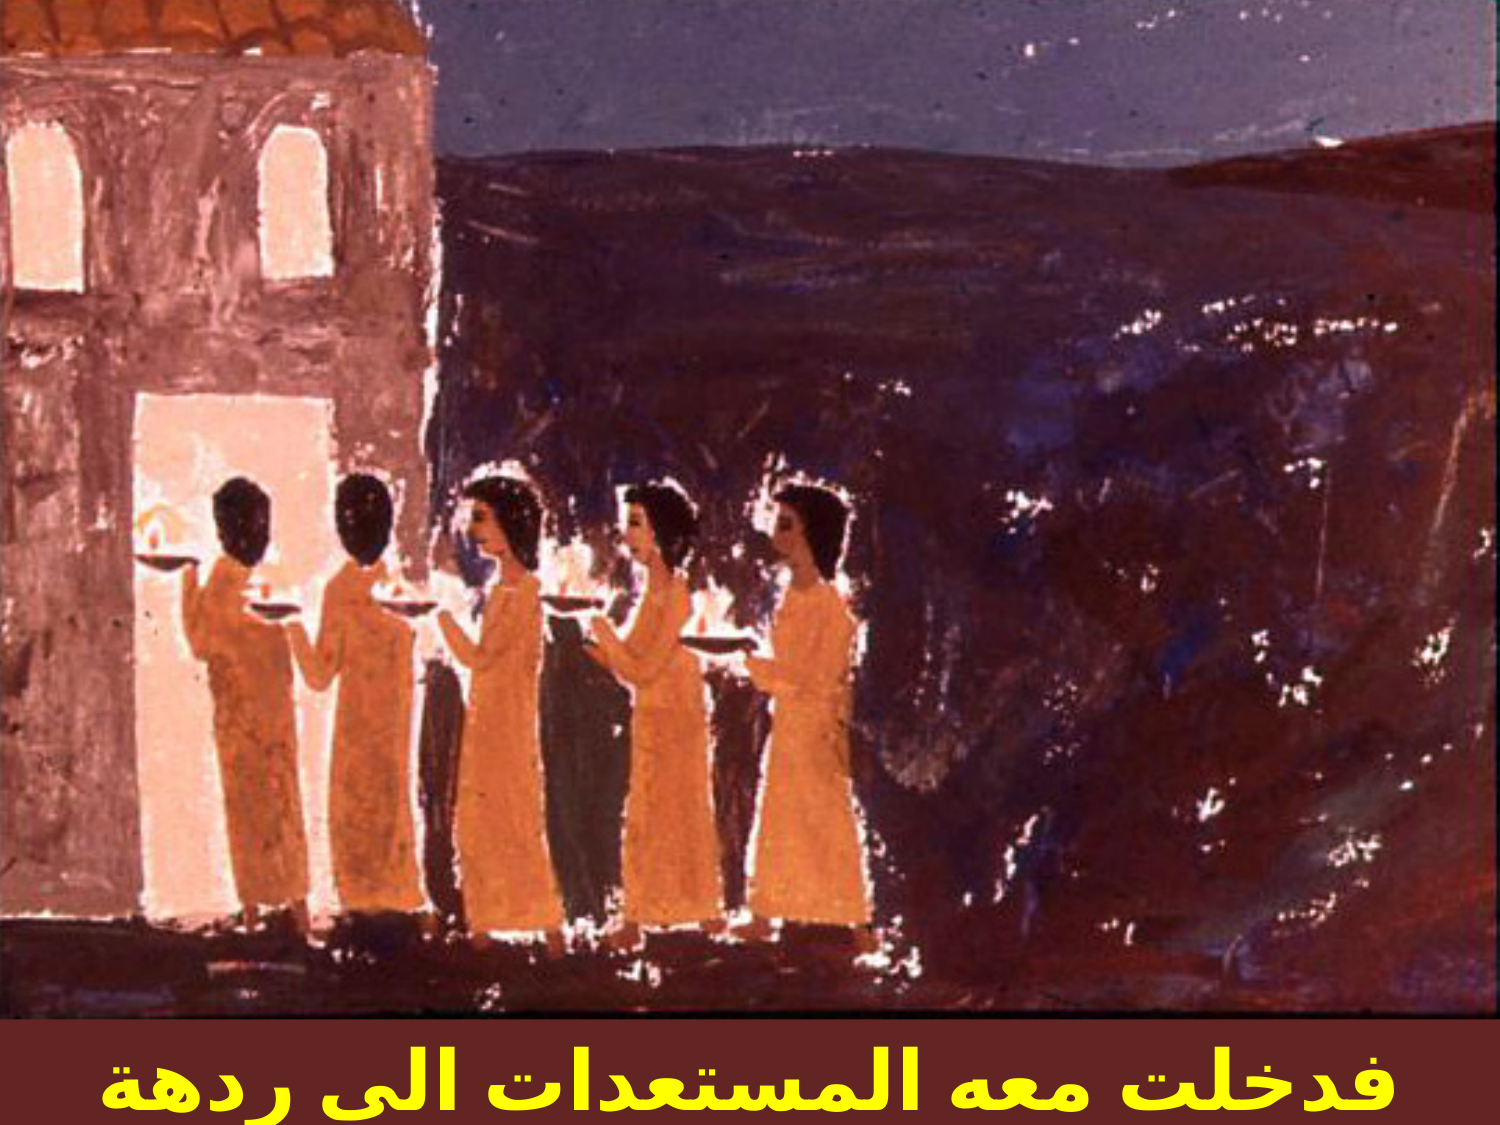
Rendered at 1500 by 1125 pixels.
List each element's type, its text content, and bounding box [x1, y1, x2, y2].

text_box فدخلت معه المستعدات الى ردهة العرس [0, 1026, 1500, 1125]
picture [0, 0, 1500, 1020]
